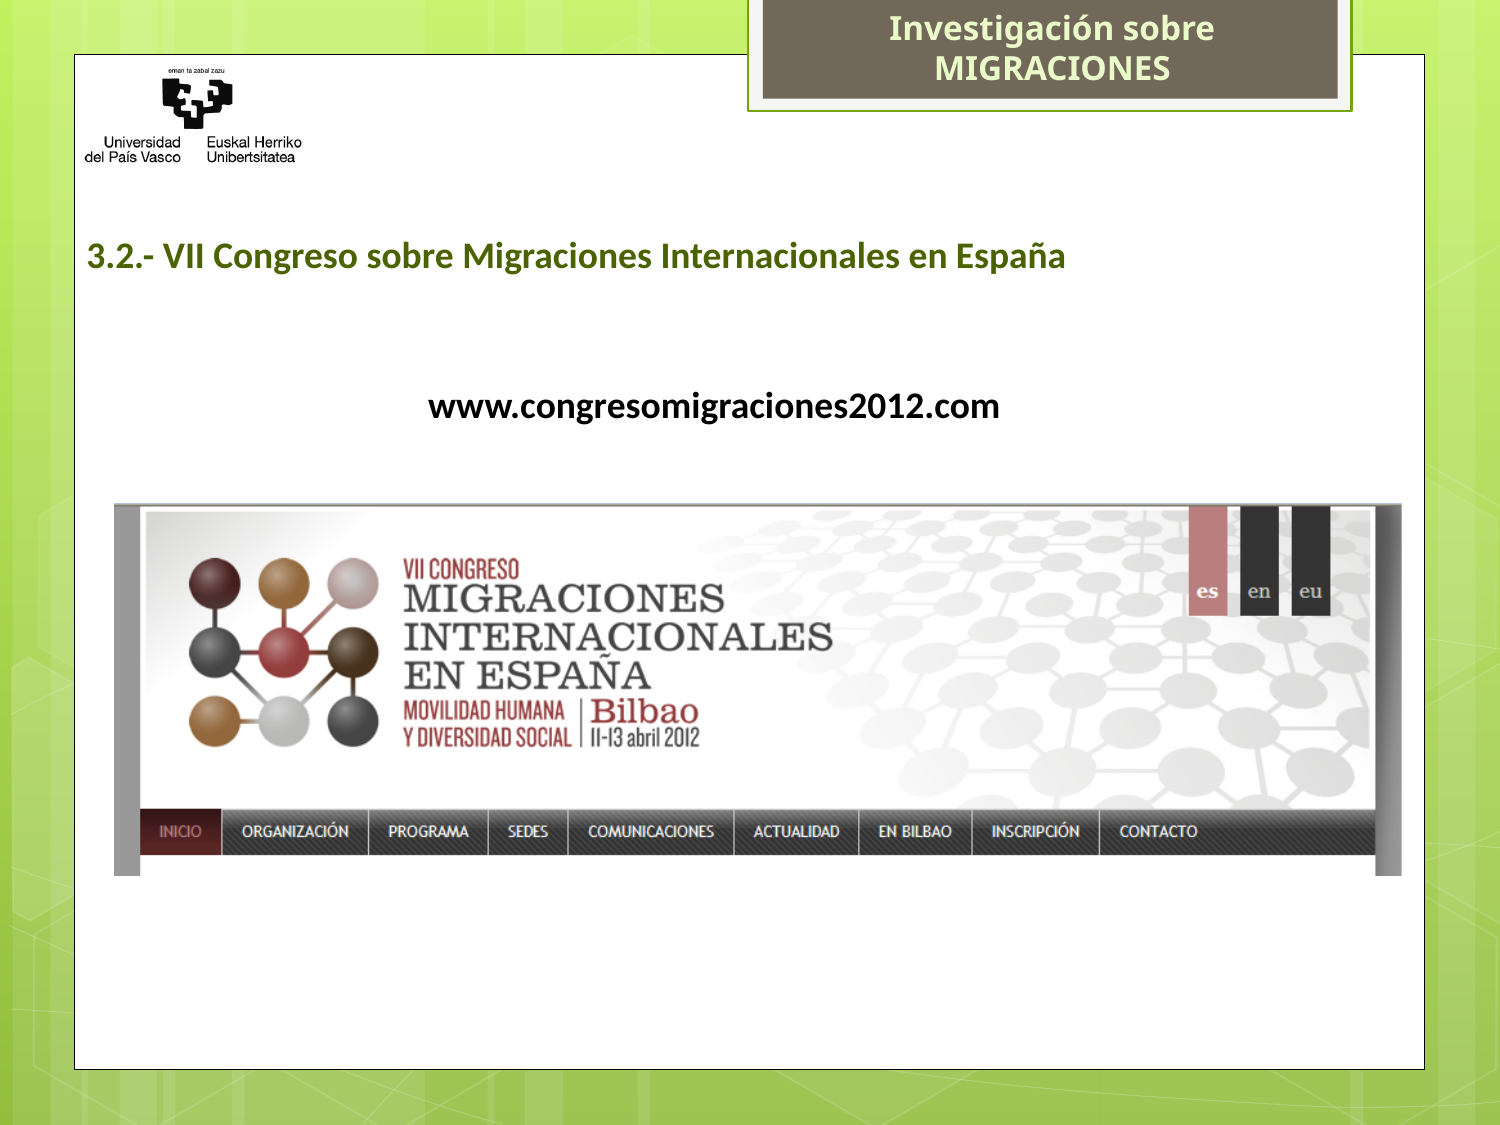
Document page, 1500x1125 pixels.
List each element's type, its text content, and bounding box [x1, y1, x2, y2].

text_box Investigación sobre MIGRACIONES [786, 0, 1319, 95]
text_box 3.2.- VII Congreso sobre Migraciones Internacionales en España [71, 224, 1407, 284]
picture [113, 503, 1402, 876]
text_box www.congresomigraciones2012.com [324, 373, 1105, 434]
picture [76, 59, 314, 170]
